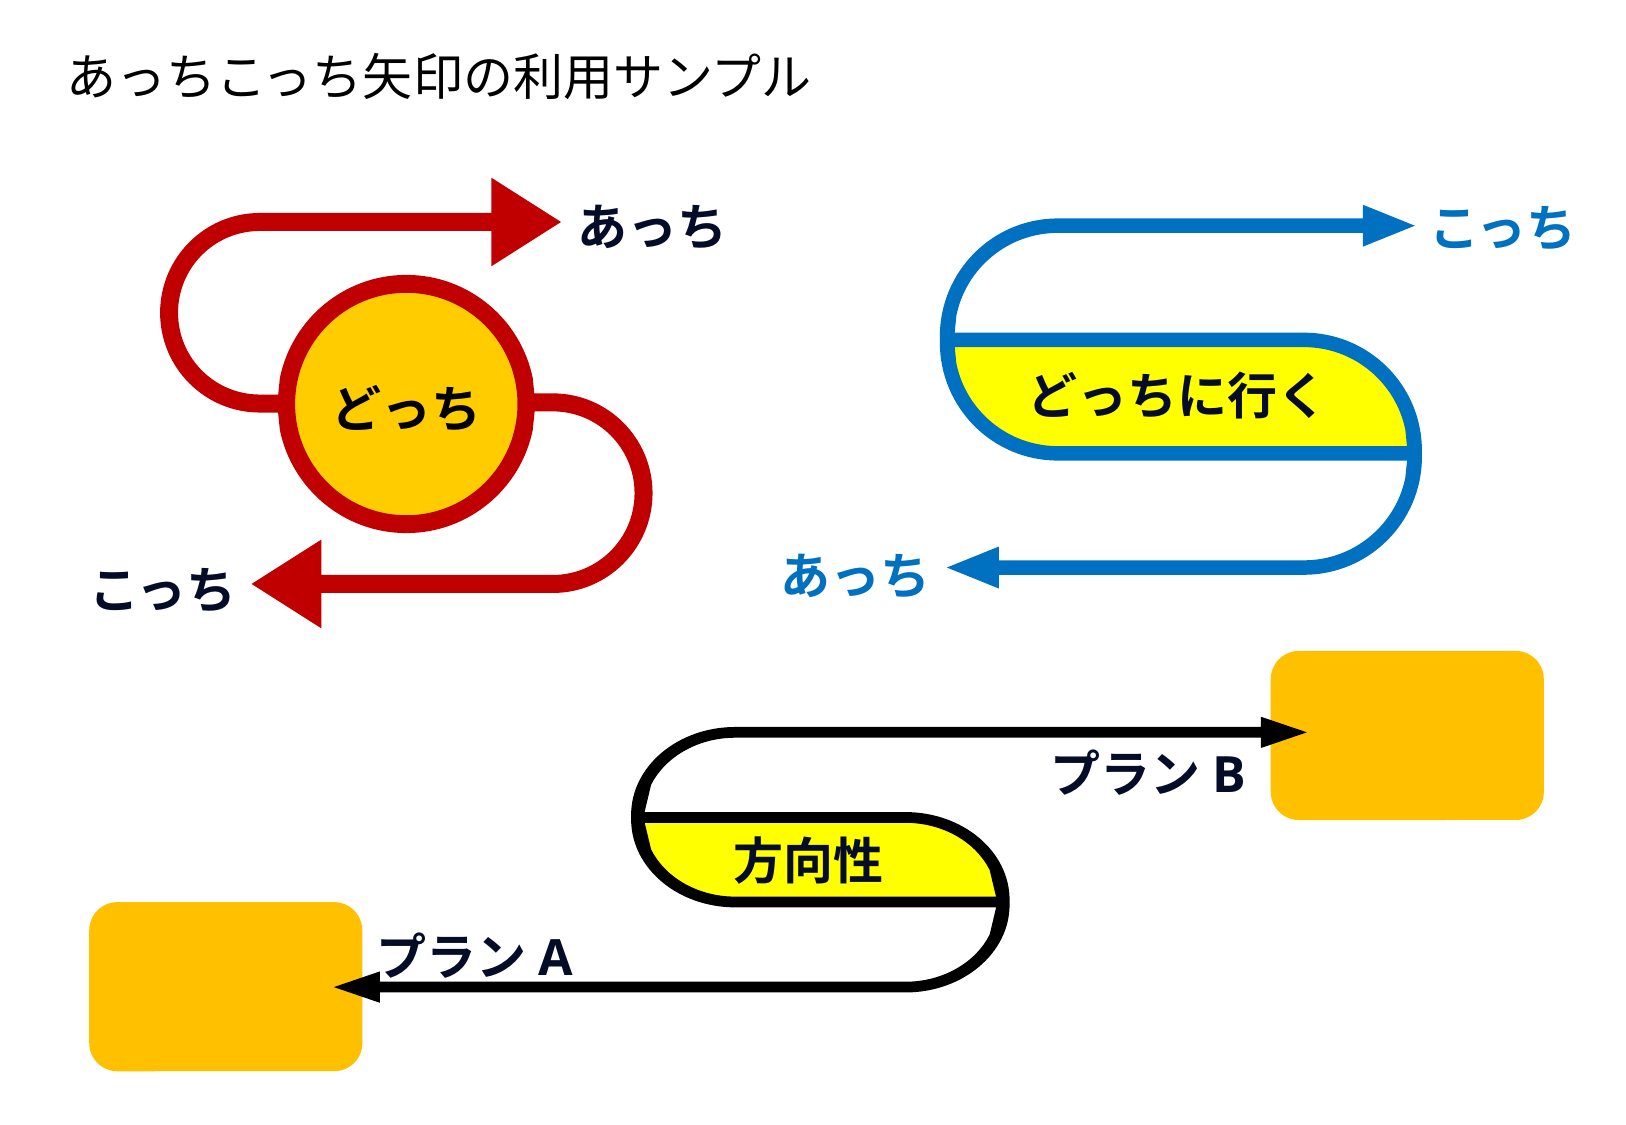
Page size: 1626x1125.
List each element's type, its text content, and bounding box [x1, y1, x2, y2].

text_box [88, 901, 364, 1073]
text_box こっち [1414, 189, 1592, 264]
text_box あっち [653, 187, 743, 263]
text_box あっちこっち矢印の利用サンプル [51, 38, 827, 113]
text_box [333, 716, 1307, 1003]
text_box こっち [74, 551, 160, 627]
text_box [1269, 649, 1545, 822]
text_box あっち [765, 537, 945, 613]
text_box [939, 204, 1422, 589]
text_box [160, 177, 653, 629]
